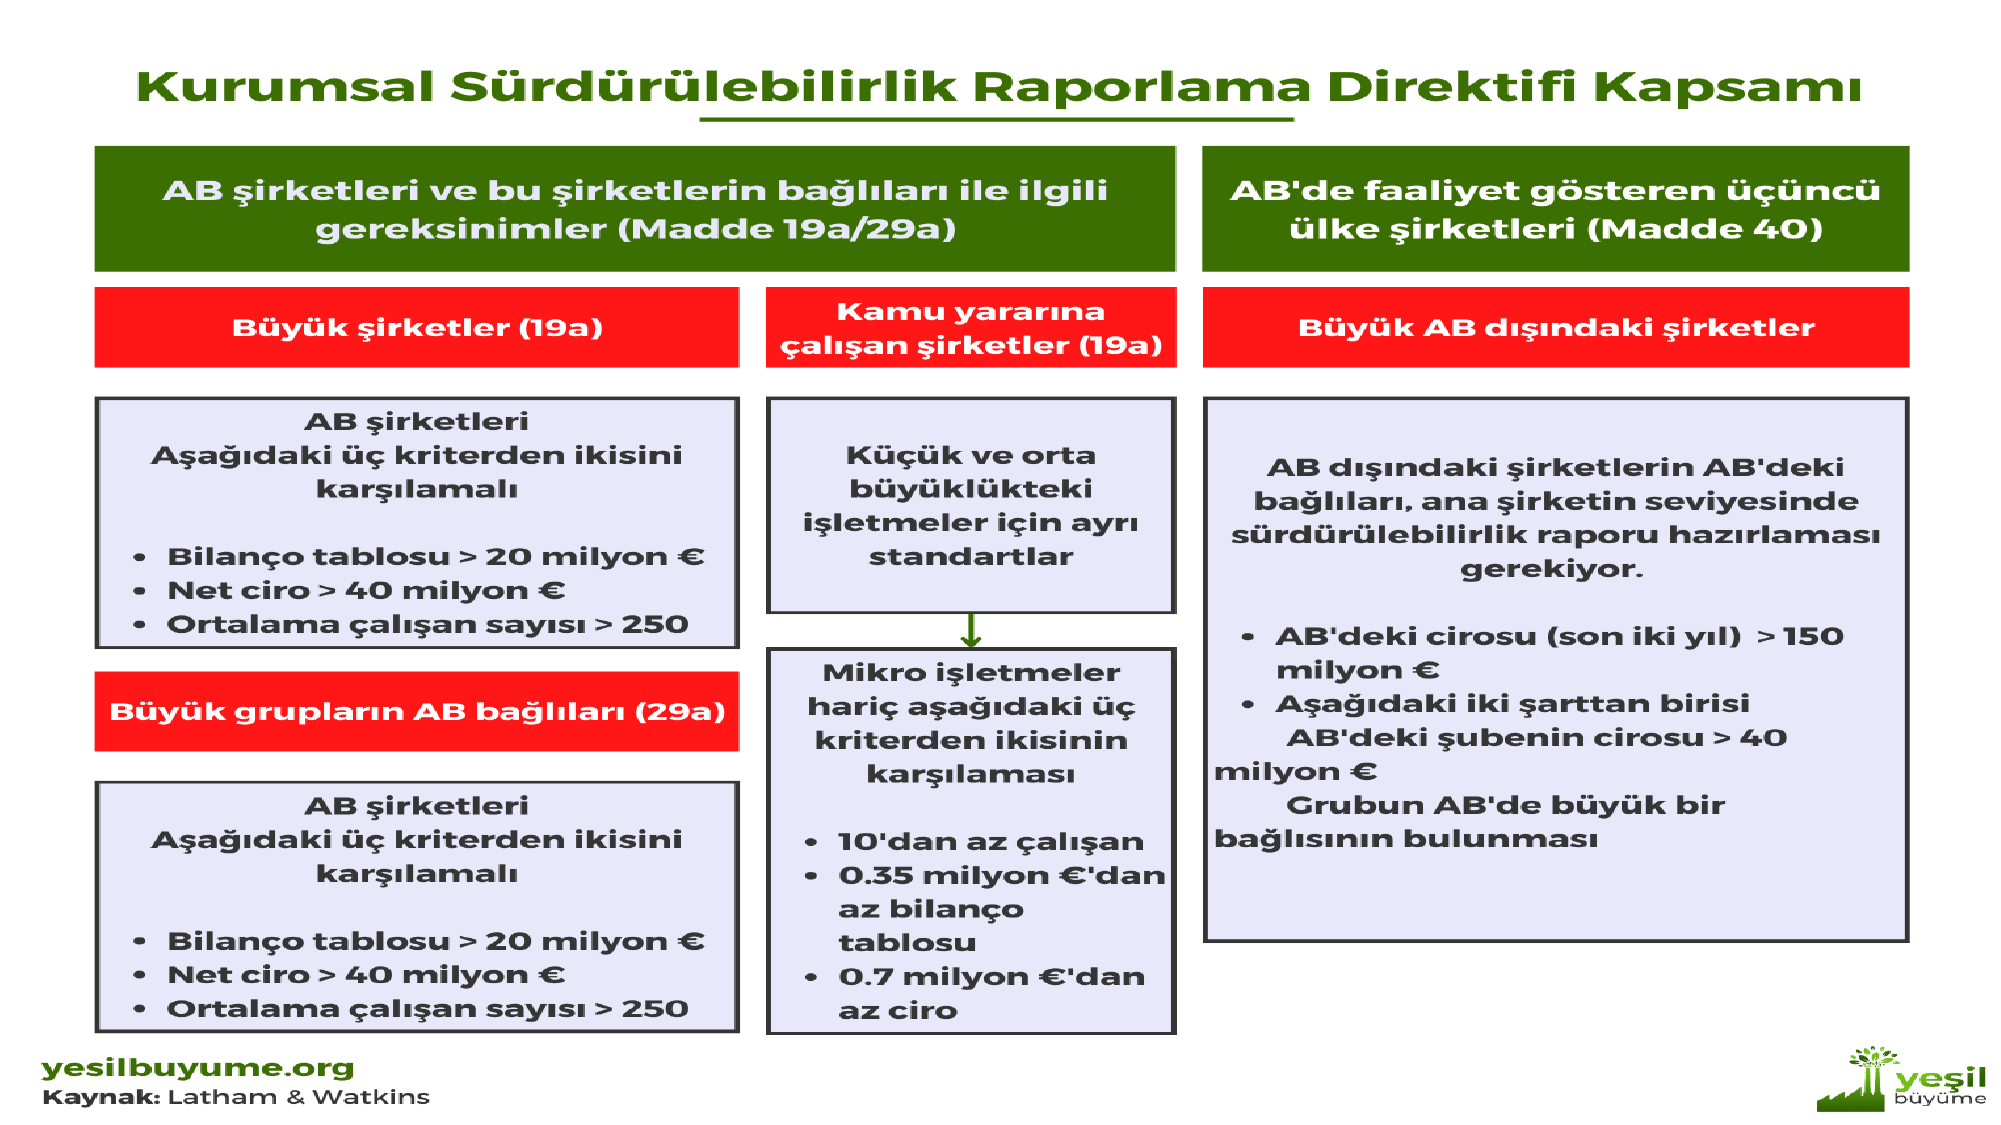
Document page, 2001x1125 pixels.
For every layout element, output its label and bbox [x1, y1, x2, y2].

list [0, 0, 2000, 1125]
